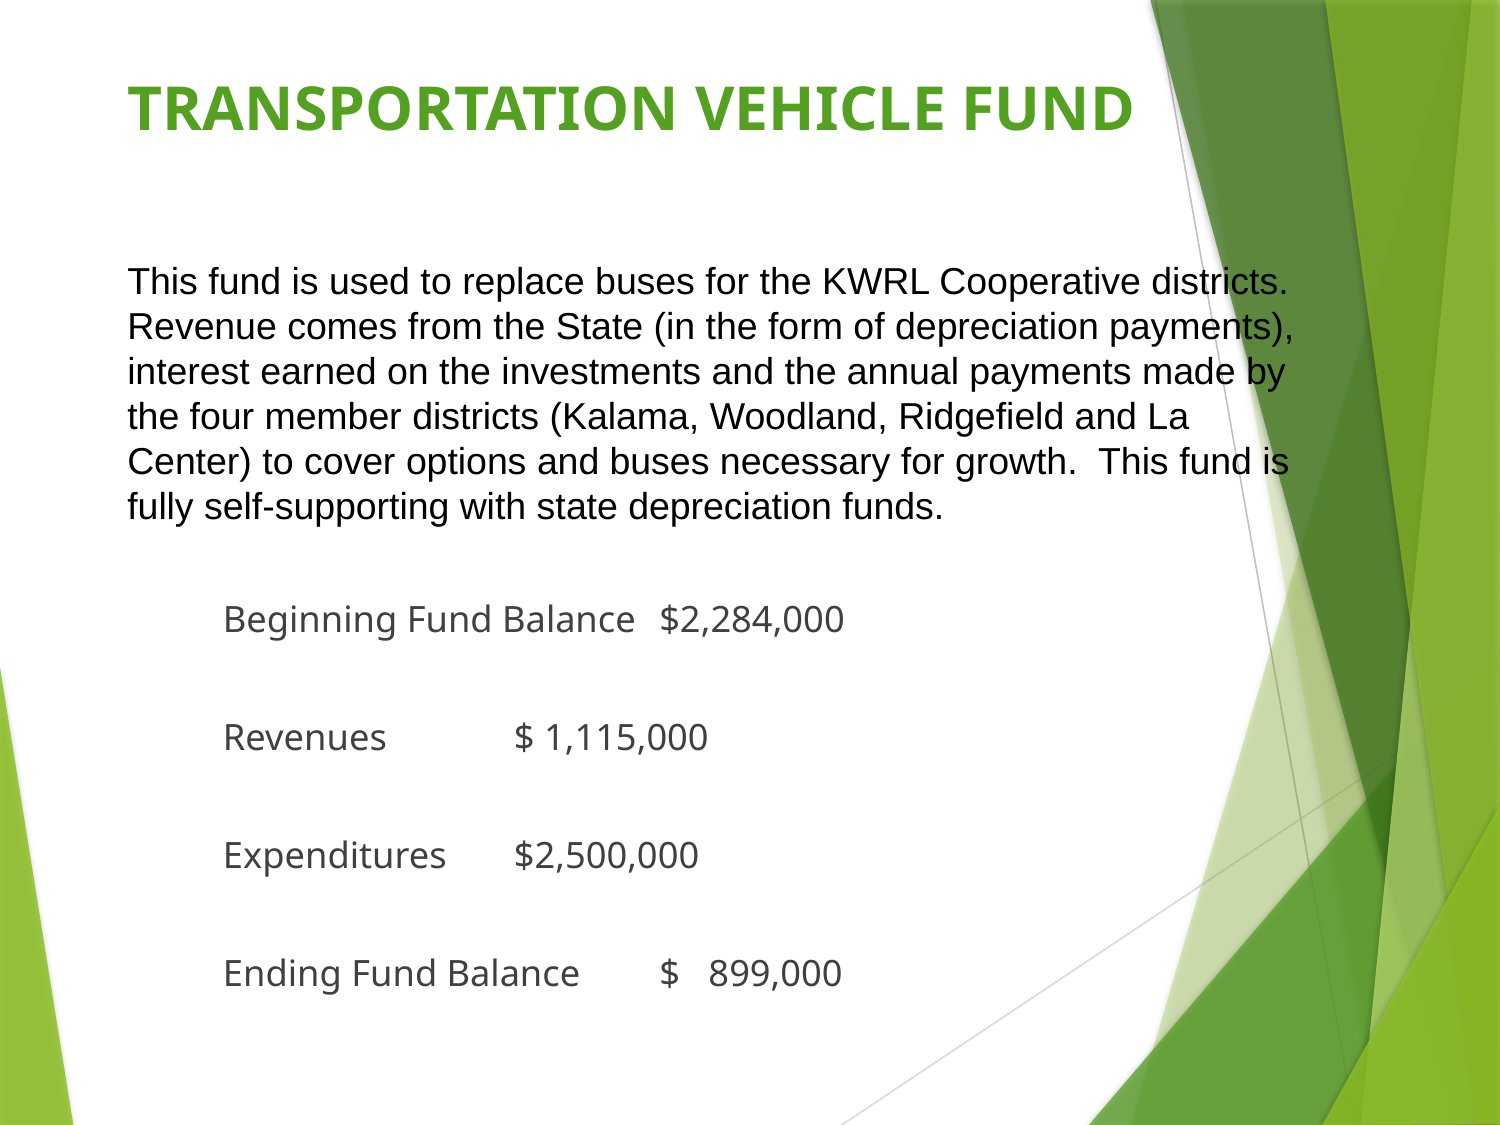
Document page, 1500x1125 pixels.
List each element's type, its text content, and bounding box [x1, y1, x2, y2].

list Beginning Fund Balance $2,284,000 Revenues $ 1,115,000 Expenditures $2,500,000 Ending Fund Balance $ 899,000 [62, 525, 1013, 1013]
text_box This fund is used to replace buses for the KWRL Cooperative districts. Revenue comes from the State (in the form of depreciation payments), interest earned on the investments and the annual payments made by the four member districts (Kalama, Woodland, Ridgefield and La Center) to cover options and buses necessary for growth. This fund is fully self-supporting with state depreciation funds. [112, 249, 1338, 535]
title TRANSPORTATION VEHICLE FUND [112, 62, 1154, 213]
